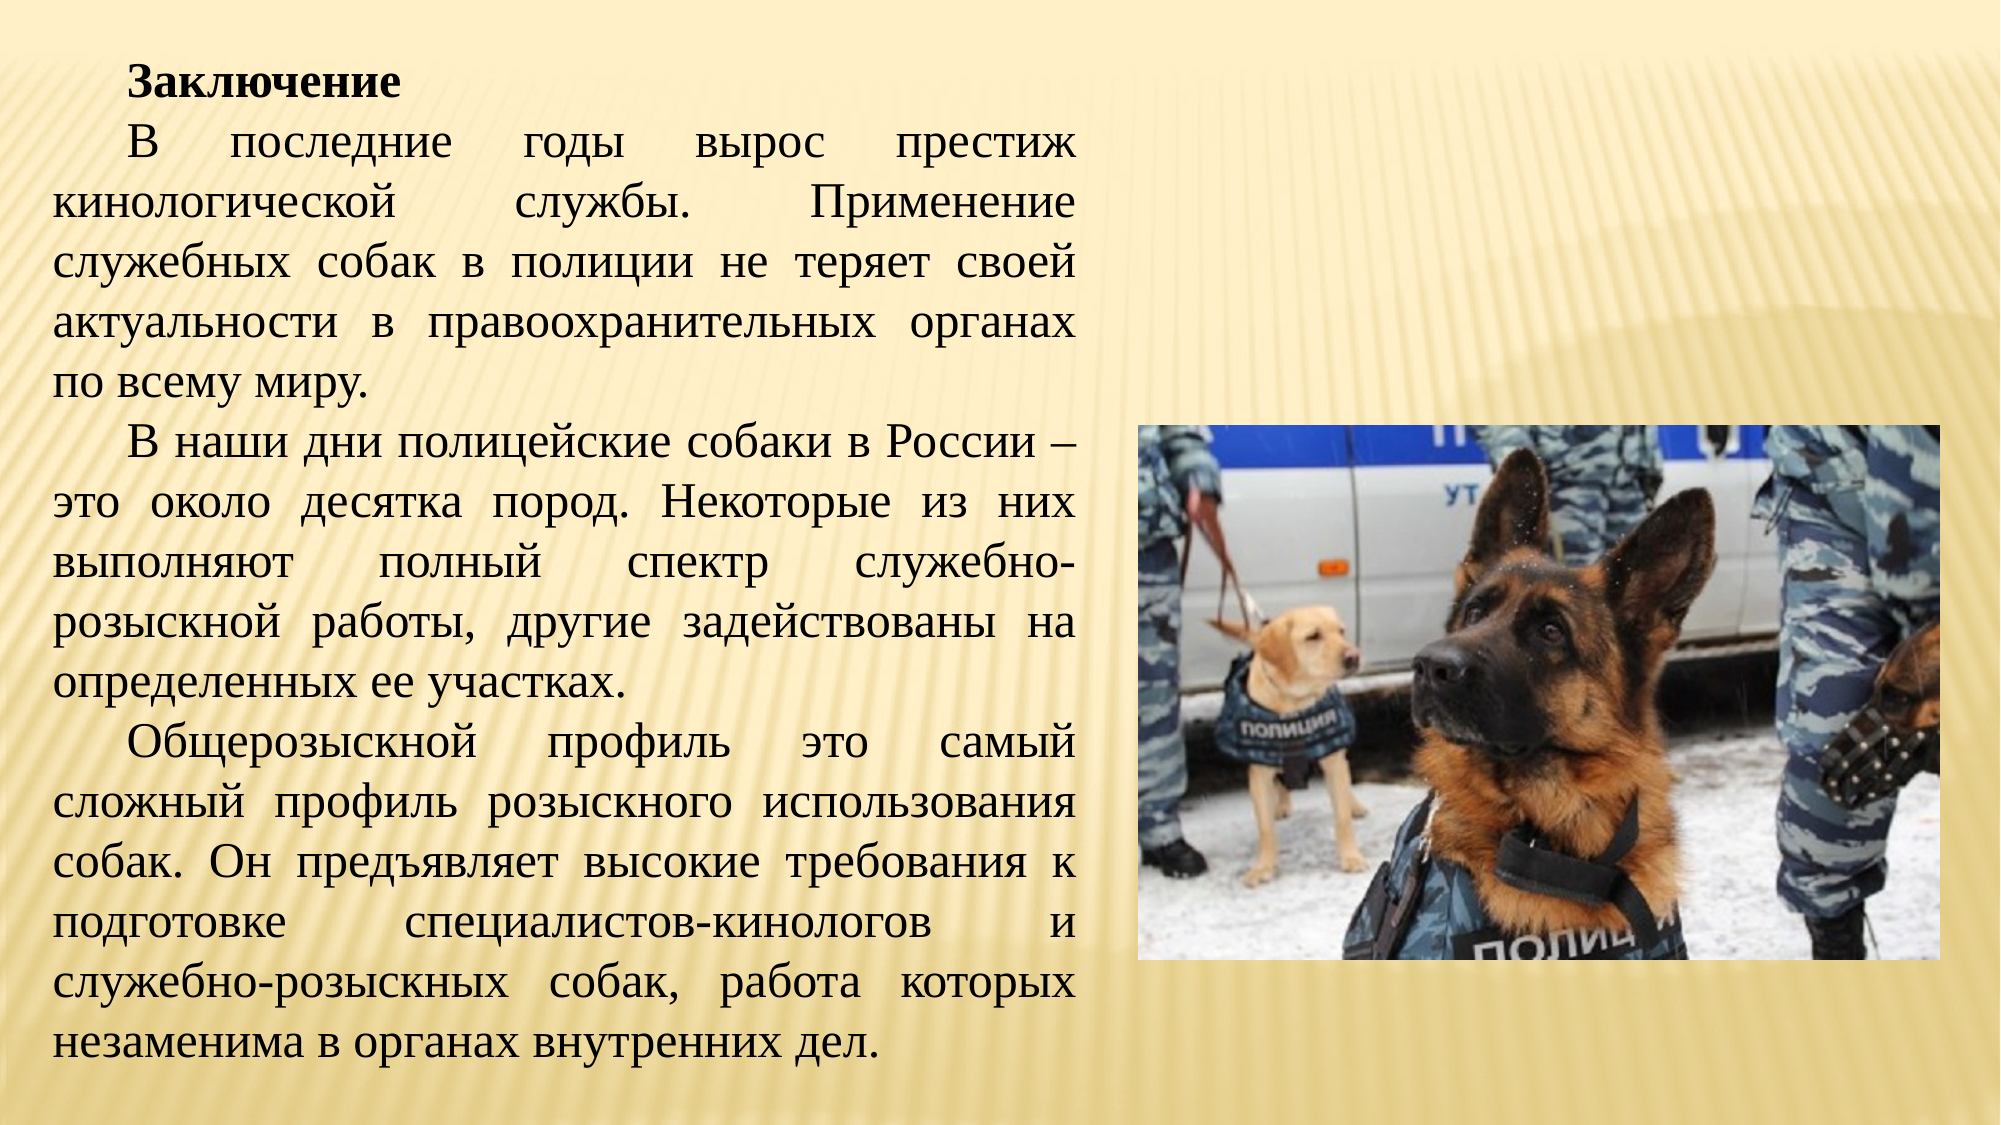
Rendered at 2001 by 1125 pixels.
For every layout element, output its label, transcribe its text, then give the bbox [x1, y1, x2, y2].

picture [1138, 424, 1941, 961]
text_box Заключение В последние годы вырос престиж кинологической службы. Применение служебных собак в полиции не теряет своей актуальности в правоохранительных органах по всему миру. В наши дни полицейские собаки в России – это около десятка пород. Некоторые из них выполняют полный спектр служебно-розыскной работы, другие задействованы на определенных ее участках. Общерозыскной профиль это самый сложный профиль розыскного использования собак. Он предъявляет высокие требования к подготовке специалистов-кинологов и служебно-розыскных собак, работа которых незаменима в органах внутренних дел. [37, 39, 1092, 1120]
